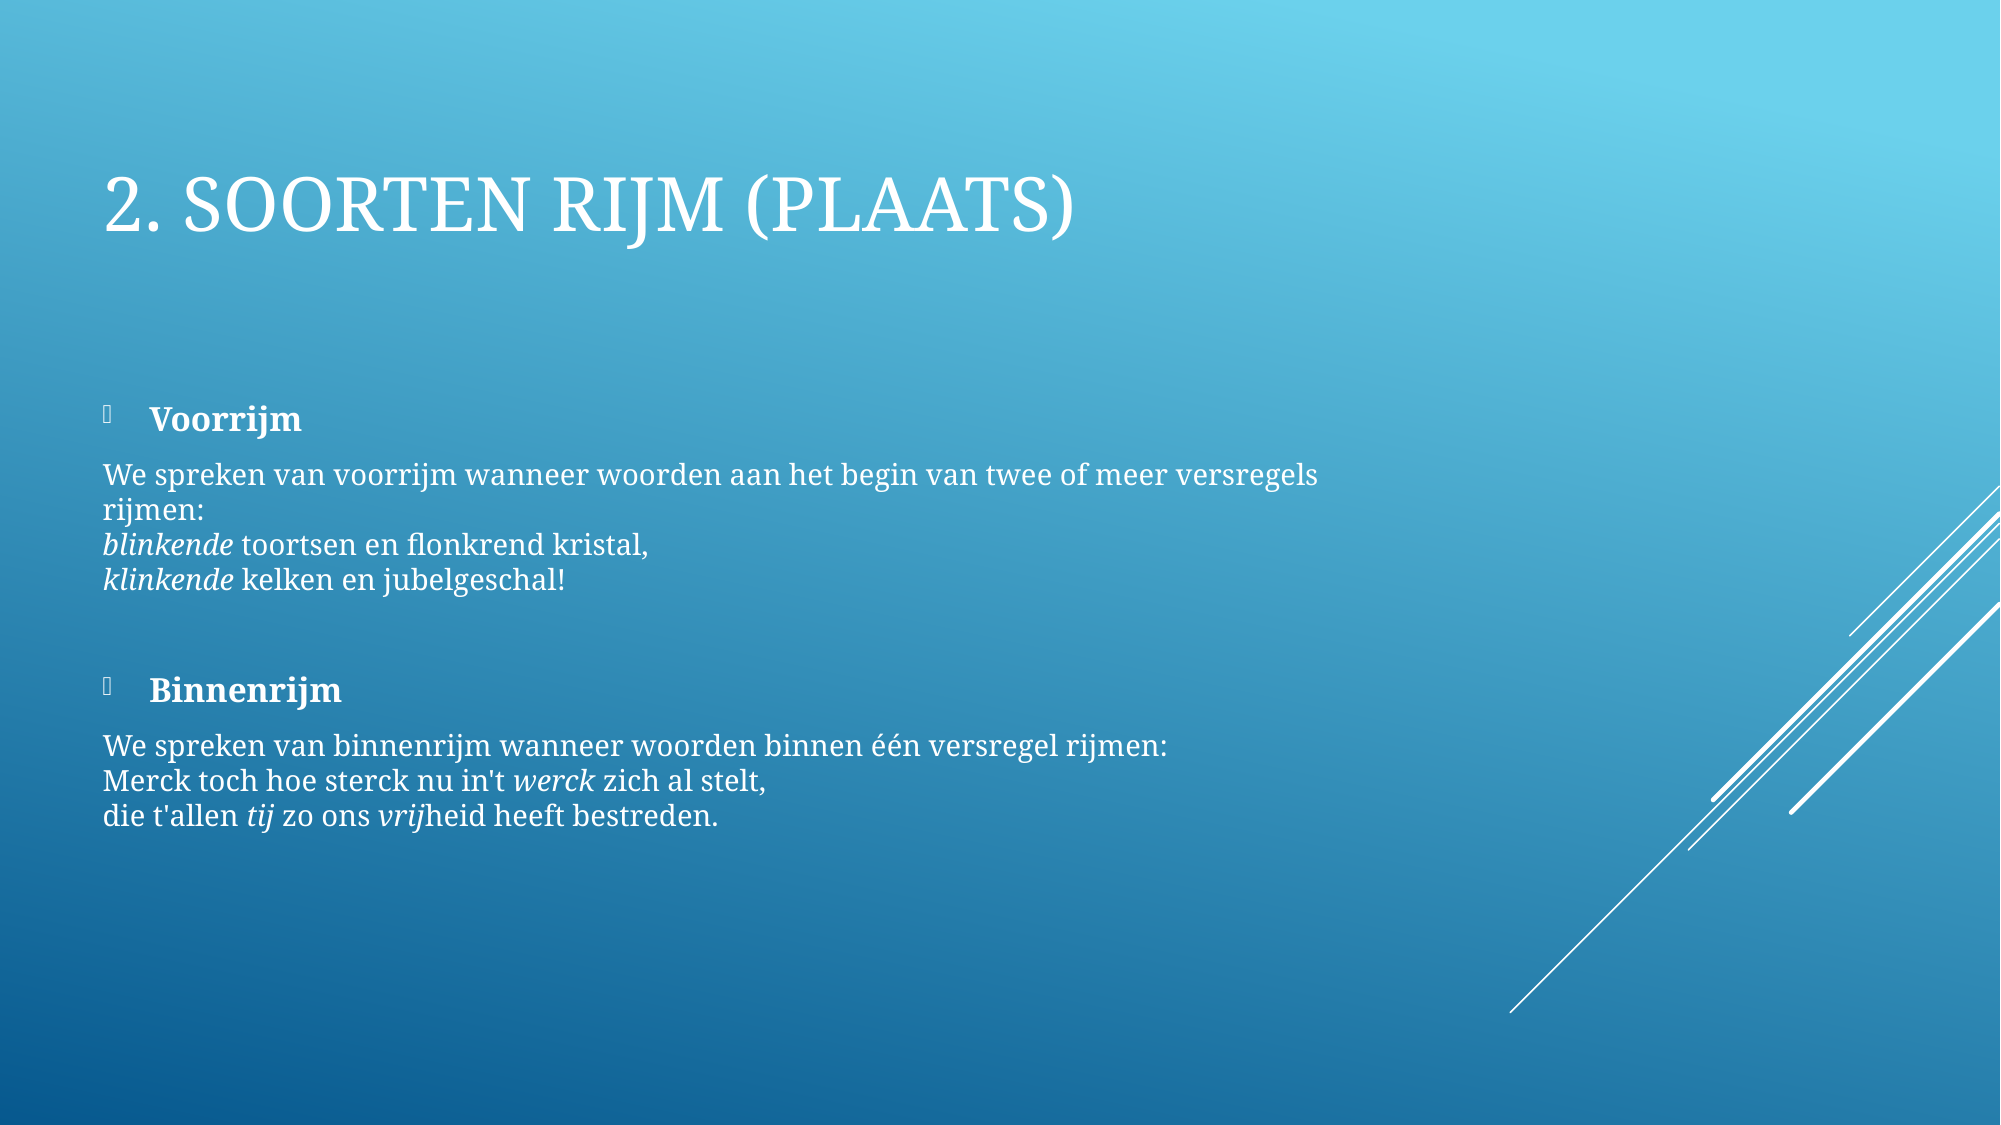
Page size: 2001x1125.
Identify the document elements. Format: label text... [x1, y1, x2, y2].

title 2. Soorten rijm (plaats) [87, 114, 1438, 290]
list Voorrijm We spreken van voorrijm wanneer woorden aan het begin van twee of meer versregels rijmen: blinkende toortsen en flonkrend kristal, klinkende kelken en jubelgeschal! Binnenrijm We spreken van binnenrijm wanneer woorden binnen één versregel rijmen: Merck toch hoe sterck nu in't werck zich al stelt, die t'allen tij zo ons vrijheid heeft bestreden. [87, 295, 1438, 1006]
